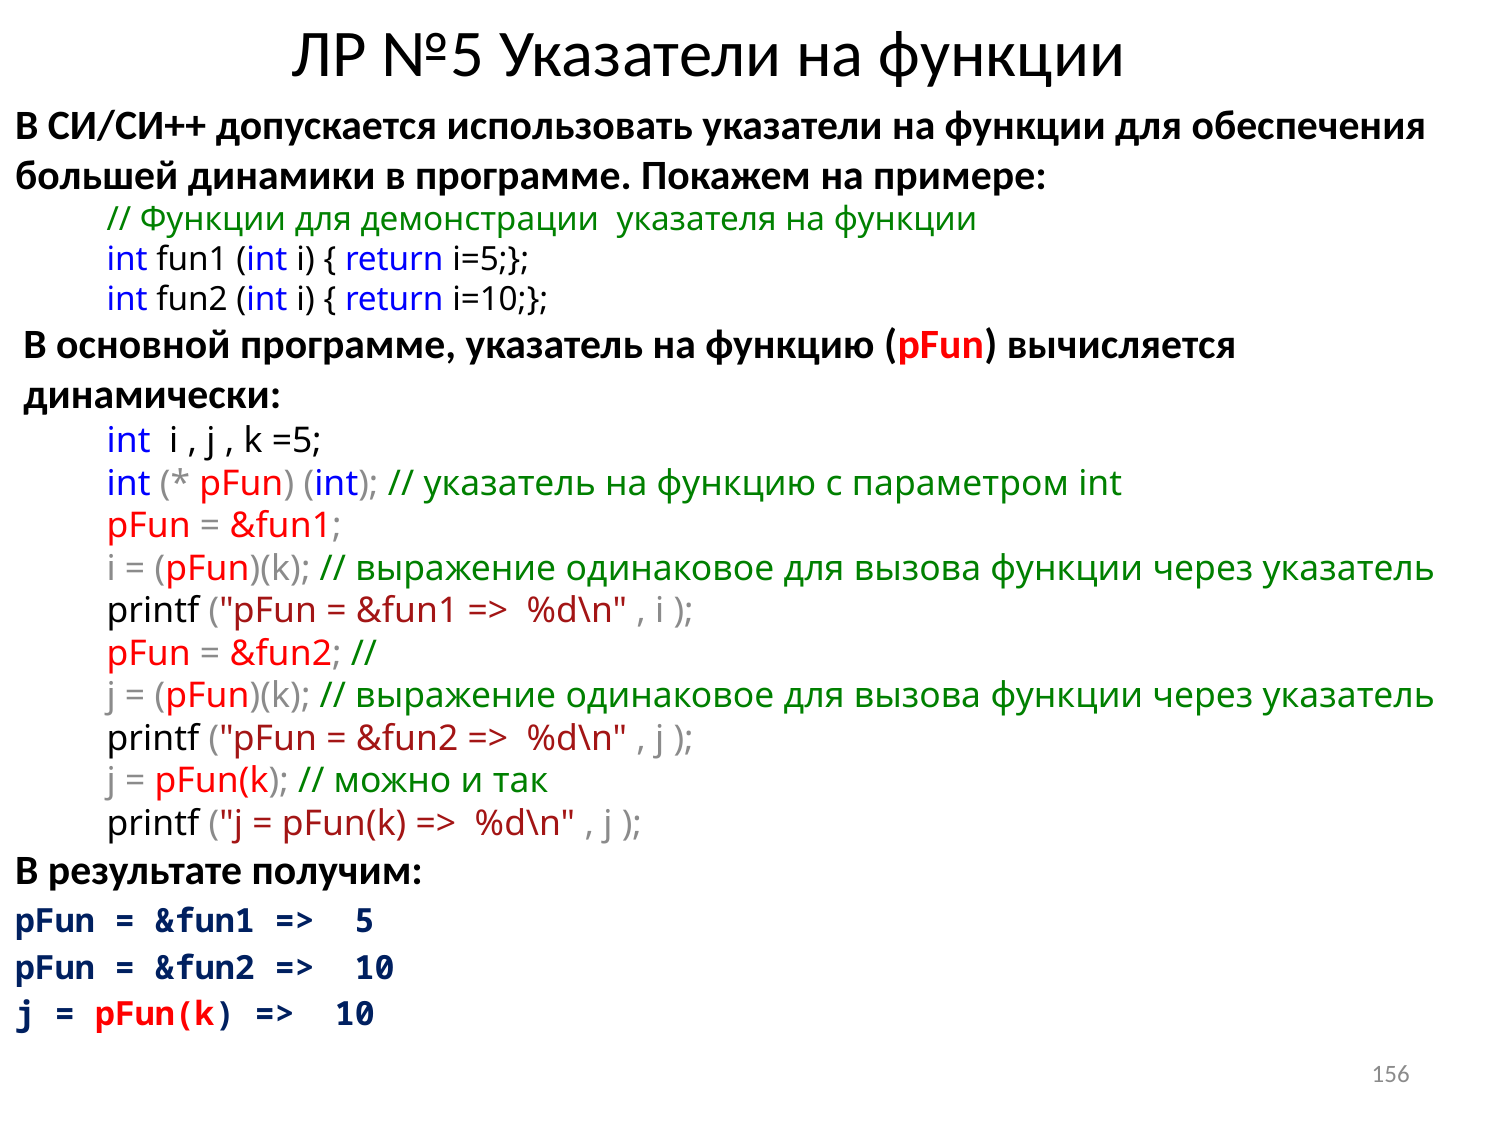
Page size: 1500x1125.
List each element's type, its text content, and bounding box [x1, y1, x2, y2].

slide_number 156 [1074, 1042, 1425, 1103]
title ЛР №5 Указатели на функции [183, 9, 1235, 89]
text_box В СИ/СИ++ допускается использовать указатели на функции для обеспечения большей динамики в программе. Покажем на примере: // Функции для демонстрации указателя на функции int fun1 (int i) { return i=5;}; int fun2 (int i) { return i=10;}; В основной программе, указатель на функцию (pFun) вычисляется динамически: int i , j , k =5; int (* pFun) (int); // указатель на функцию с параметром int pFun = &fun1; i = (pFun)(k); // выражение одинаковое для вызова функции через указатель printf ("pFun = &fun1 => %d\n" , i ); pFun = &fun2; // j = (pFun)(k); // выражение одинаковое для вызова функции через указатель printf ("pFun = &fun2 => %d\n" , j ); j = pFun(k); // можно и так printf ("j = pFun(k) => %d\n" , j ); В результате получим: pFun = &fun1 => 5 pFun = &fun2 => 10 j = pFun(k) => 10 [0, 89, 1500, 1035]
